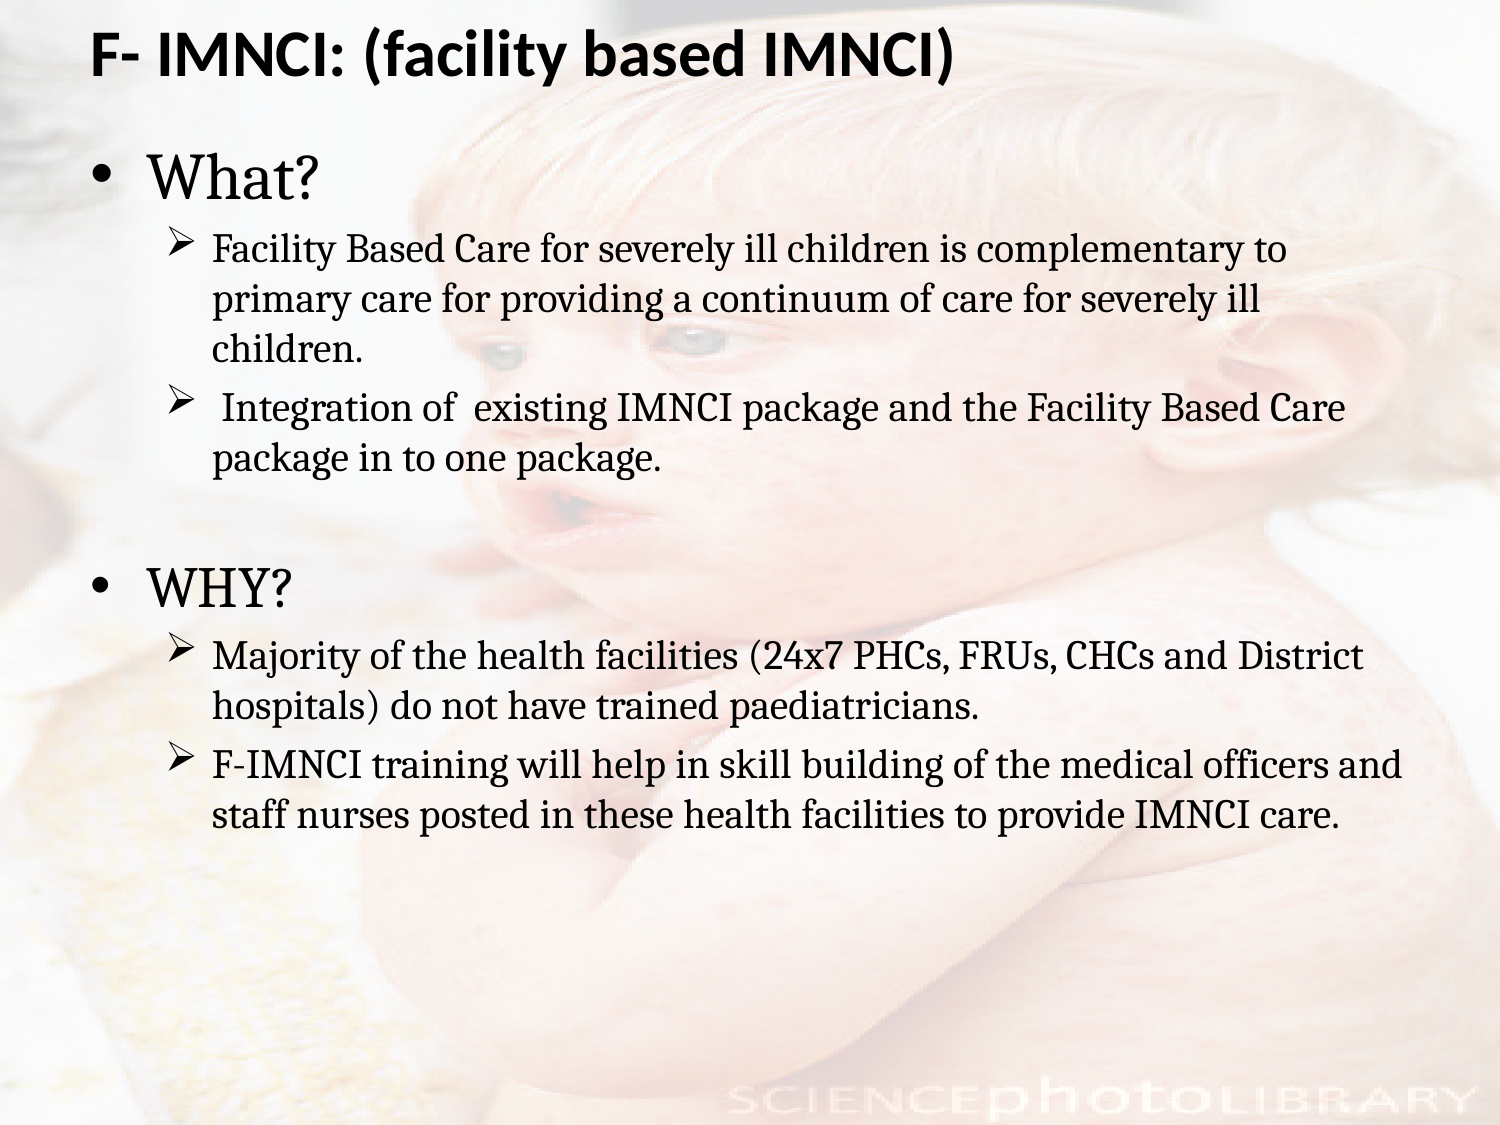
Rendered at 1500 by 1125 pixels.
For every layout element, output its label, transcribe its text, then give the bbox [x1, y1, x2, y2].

title F- IMNCI: (facility based IMNCI) [75, 45, 1425, 125]
list What? Facility Based Care for severely ill children is complementary to primary care for providing a continuum of care for severely ill children. Integration of existing IMNCI package and the Facility Based Care package in to one package. WHY? Majority of the health facilities (24x7 PHCs, FRUs, CHCs and District hospitals) do not have trained paediatricians. F-IMNCI training will help in skill building of the medical officers and staff nurses posted in these health facilities to provide IMNCI care. [75, 125, 1425, 1075]
